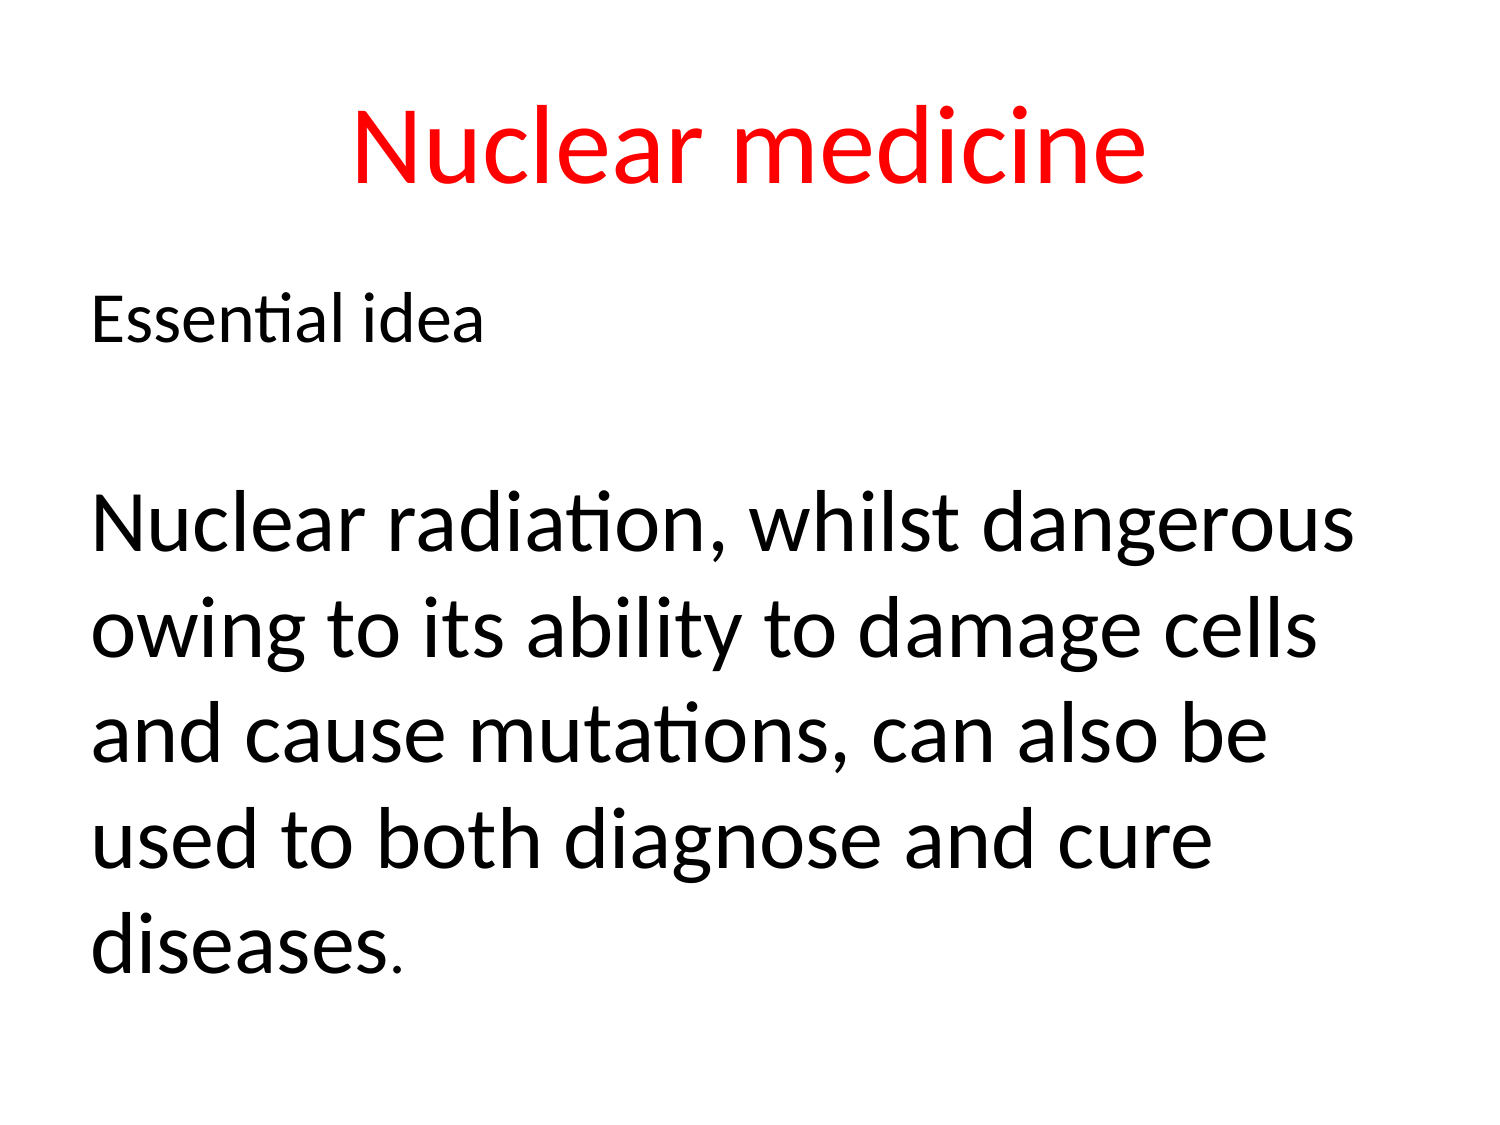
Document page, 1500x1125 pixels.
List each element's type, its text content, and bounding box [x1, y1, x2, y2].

title Nuclear medicine [75, 45, 1425, 233]
list Essential idea Nuclear radiation, whilst dangerous owing to its ability to damage cells and cause mutations, can also be used to both diagnose and cure diseases. [75, 262, 1425, 1005]
